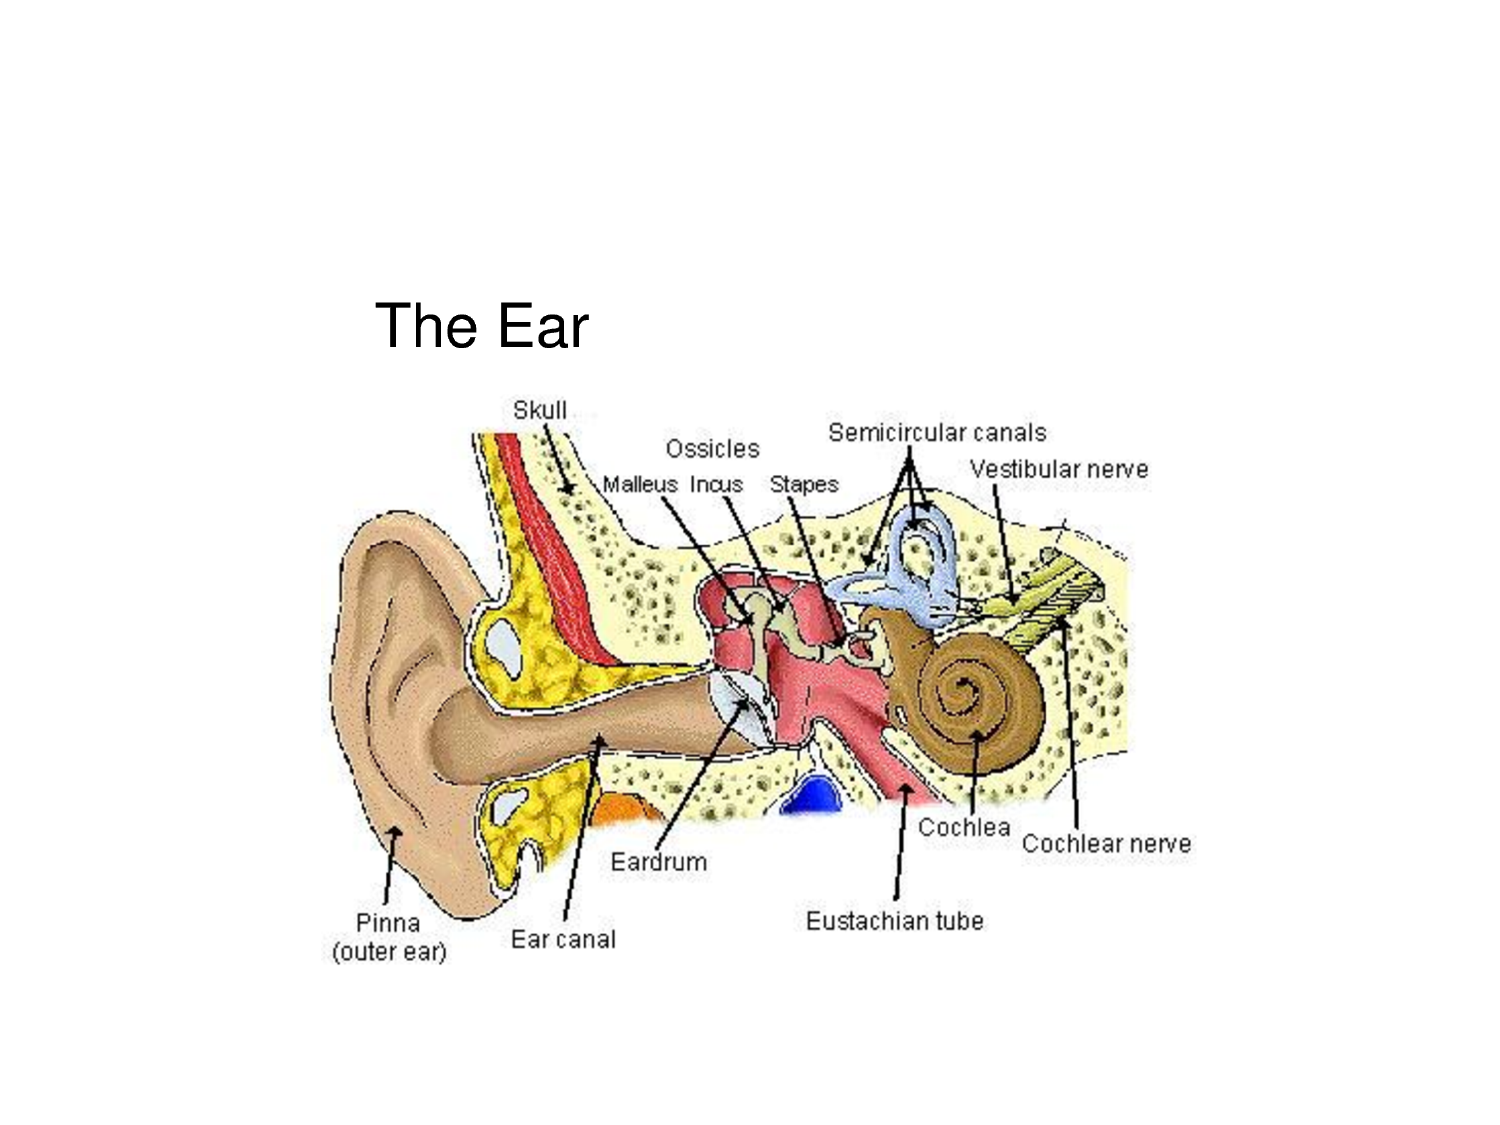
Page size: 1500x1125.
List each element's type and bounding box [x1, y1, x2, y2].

list [254, 262, 1246, 1006]
